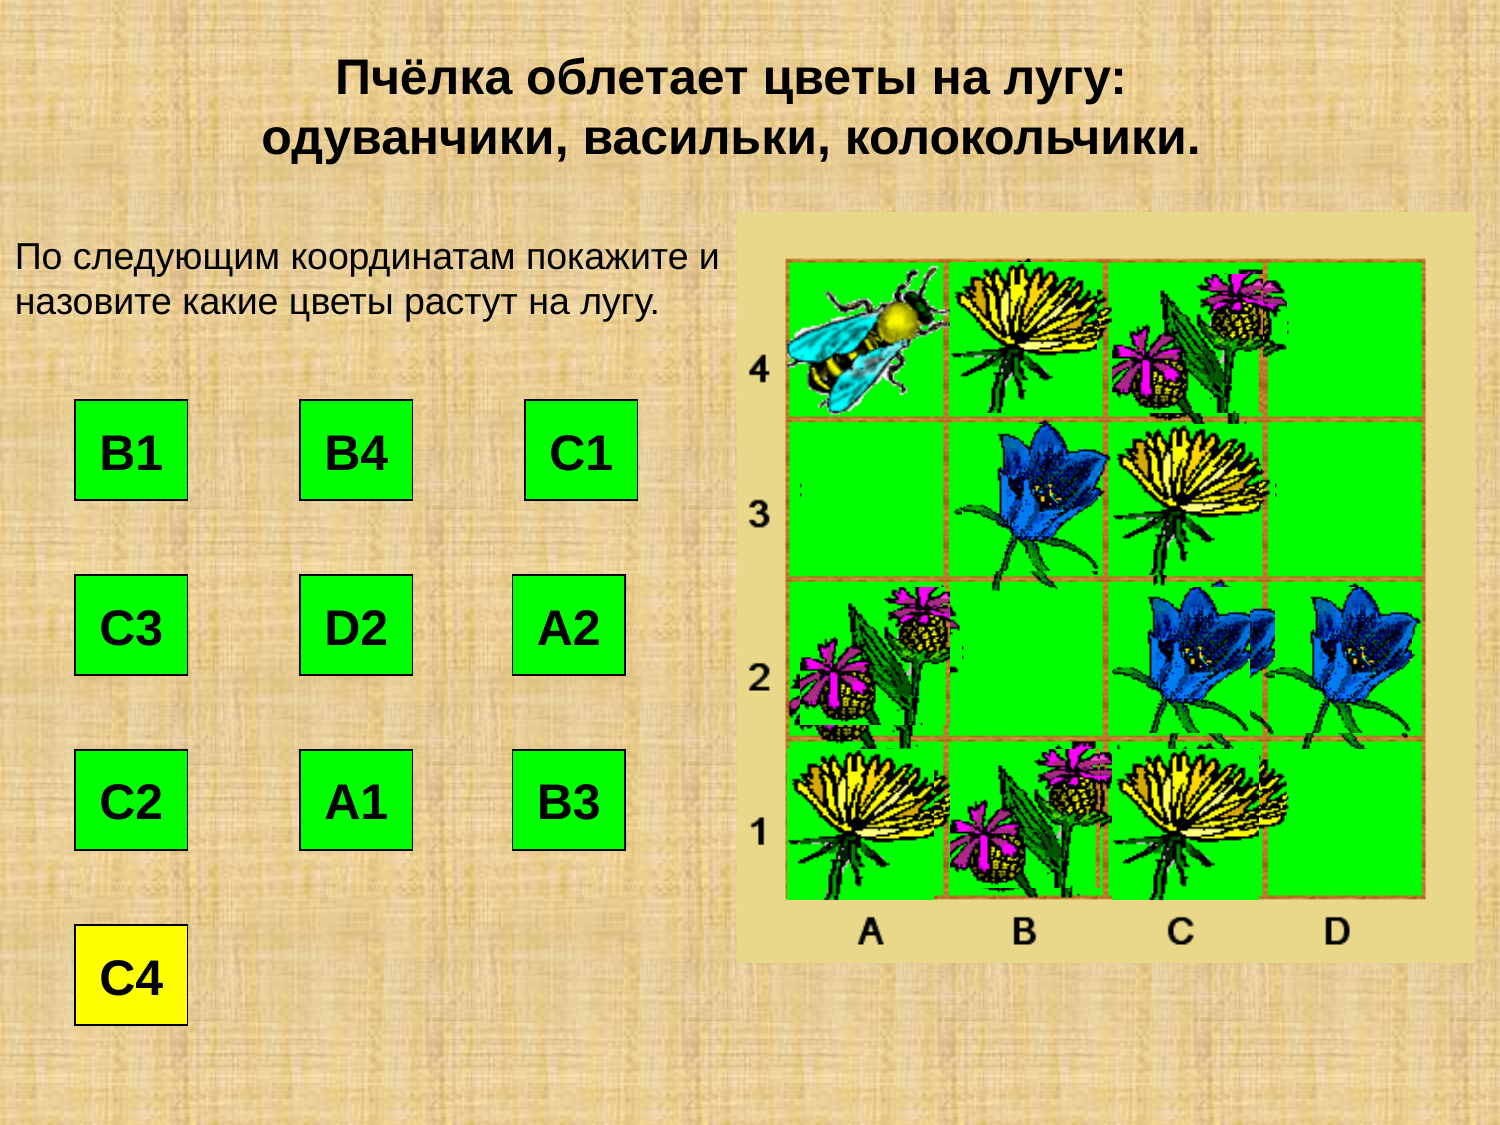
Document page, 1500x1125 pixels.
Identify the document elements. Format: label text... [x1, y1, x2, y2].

text_box По следующим координатам покажите и назовите какие цветы растут на лугу. [0, 224, 732, 330]
text_box Пчёлка облетает цветы на лугу: одуванчики, васильки, колокольчики. [37, 37, 1425, 173]
text_box A2 [512, 575, 625, 675]
picture [0, 0, 1500, 1125]
text_box D2 [300, 575, 413, 675]
text_box В1 [75, 399, 188, 500]
text_box C2 [75, 750, 188, 850]
text_box C3 [75, 575, 188, 675]
text_box В3 [512, 750, 625, 850]
text_box В4 [300, 399, 413, 500]
text_box C1 [525, 399, 638, 500]
text_box A1 [300, 750, 413, 850]
text_box C4 [75, 924, 188, 1025]
